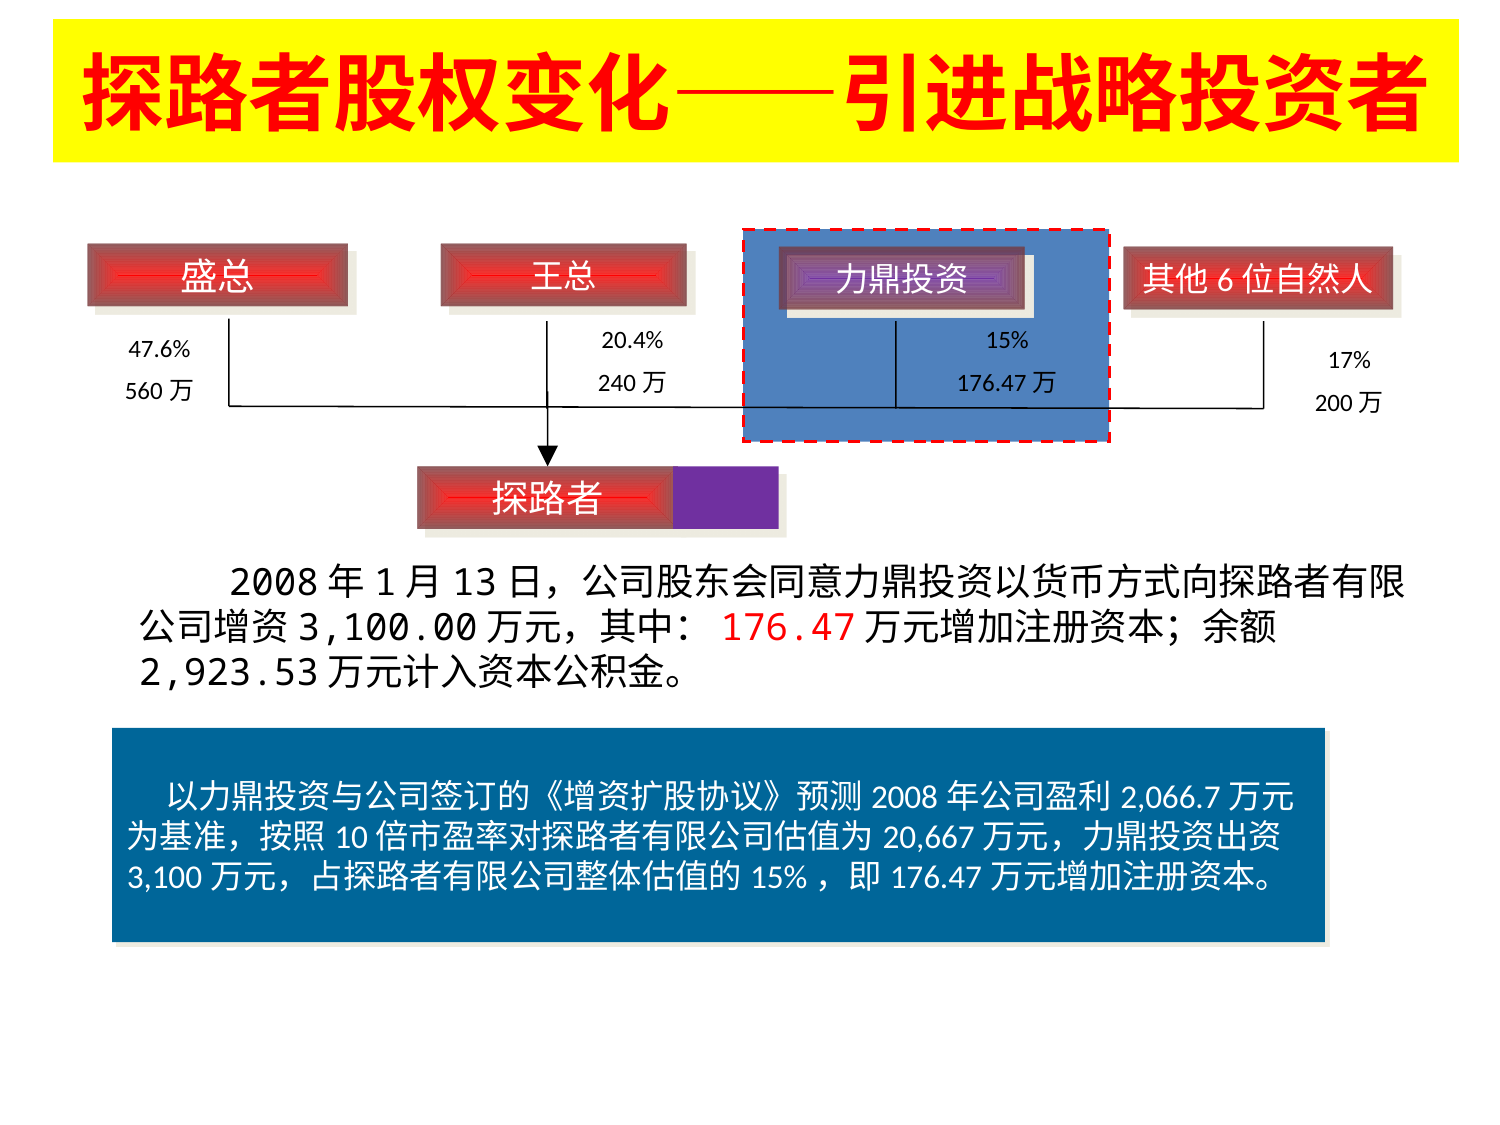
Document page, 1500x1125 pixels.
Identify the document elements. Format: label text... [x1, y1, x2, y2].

text_box 以力鼎投资与公司签订的《增资扩股协议》预测2008年公司盈利2,066.7万元为基准，按照10倍市盈率对探路者有限公司估值为20,667万元，力鼎投资出资3,100万元，占探路者有限公司整体估值的15%，即176.47万元增加注册资本。 [112, 727, 1325, 943]
text_box [743, 229, 1110, 242]
title 探路者股权变化——引进战略投资者 [53, 19, 1459, 163]
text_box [87, 243, 1412, 530]
text_box 2008年1月13日，公司股东会同意力鼎投资以货币方式向探路者有限公司增资3,100.00万元，其中：176.47万元增加注册资本；余额2,923.53万元计入资本公积金。 [123, 550, 1425, 701]
